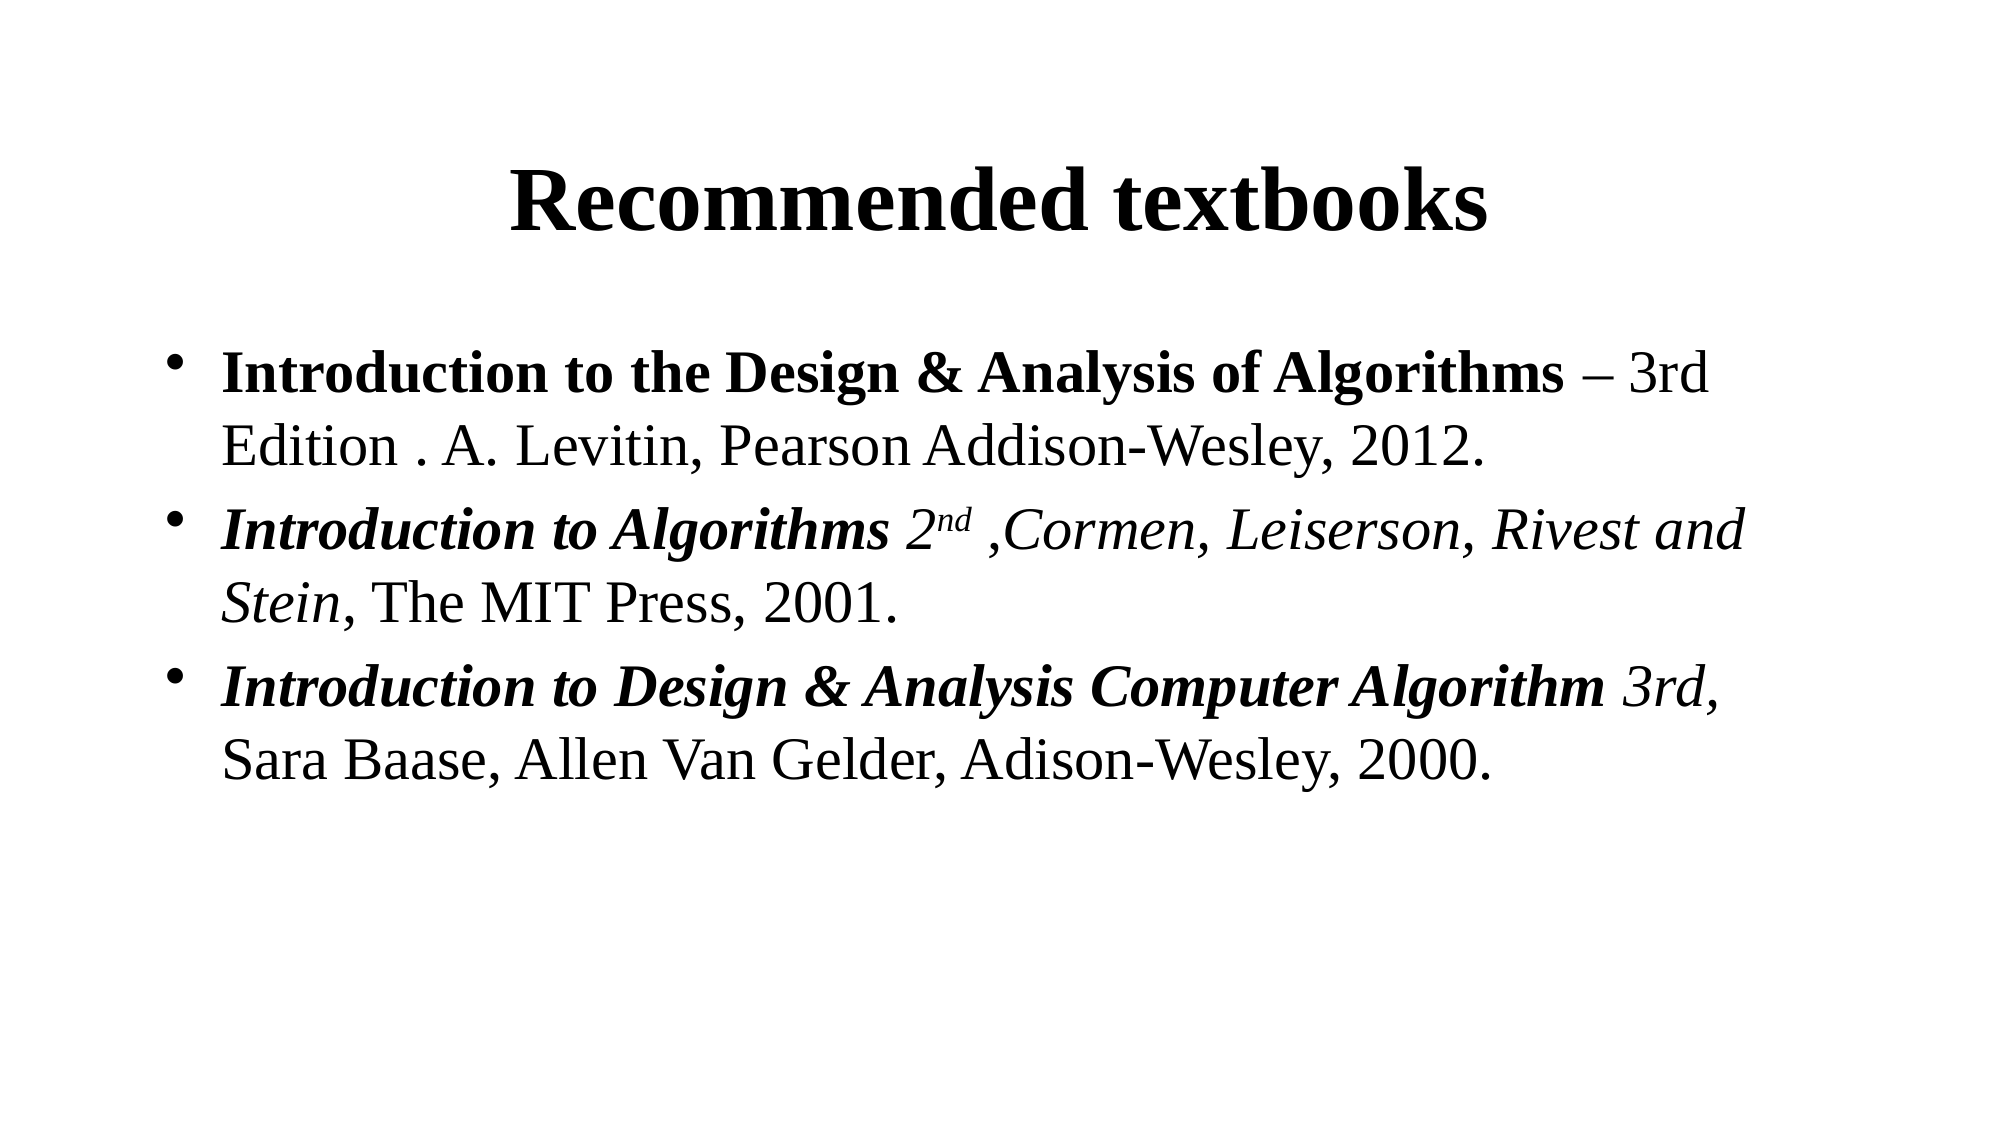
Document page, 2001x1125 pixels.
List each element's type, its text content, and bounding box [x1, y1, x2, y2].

title Recommended textbooks [150, 99, 1850, 288]
list Introduction to the Design & Analysis of Algorithms – 3rd Edition . A. Levitin, Pearson Addison-Wesley, 2012. Introduction to Algorithms 2nd ,Cormen, Leiserson, Rivest and Stein, The MIT Press, 2001. Introduction to Design & Analysis Computer Algorithm 3rd, Sara Baase, Allen Van Gelder, Adison-Wesley, 2000. [150, 324, 1850, 1000]
